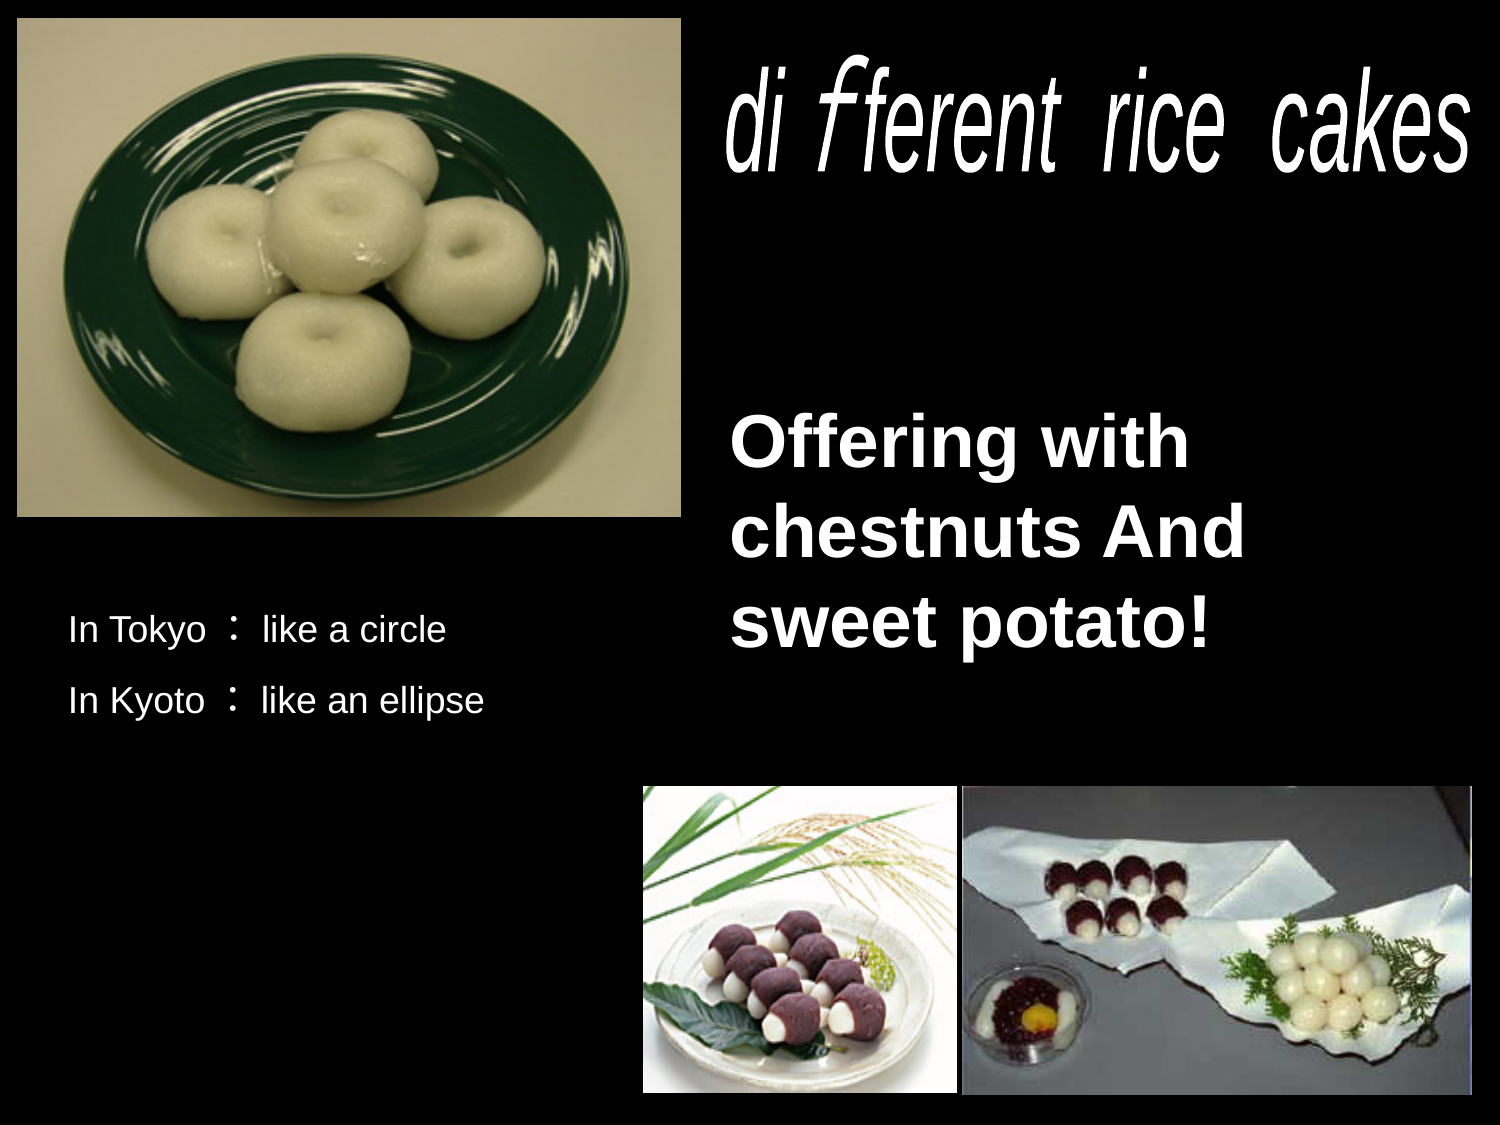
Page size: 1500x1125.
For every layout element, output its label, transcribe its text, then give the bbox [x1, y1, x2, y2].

text_box Offering with chestnuts And sweet potato! [714, 385, 1459, 671]
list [643, 786, 957, 1093]
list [962, 786, 1473, 1095]
text_box In Tokyo：like a circle [53, 597, 609, 658]
text_box In Kyoto：like an ellipse [53, 668, 632, 729]
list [17, 18, 681, 518]
